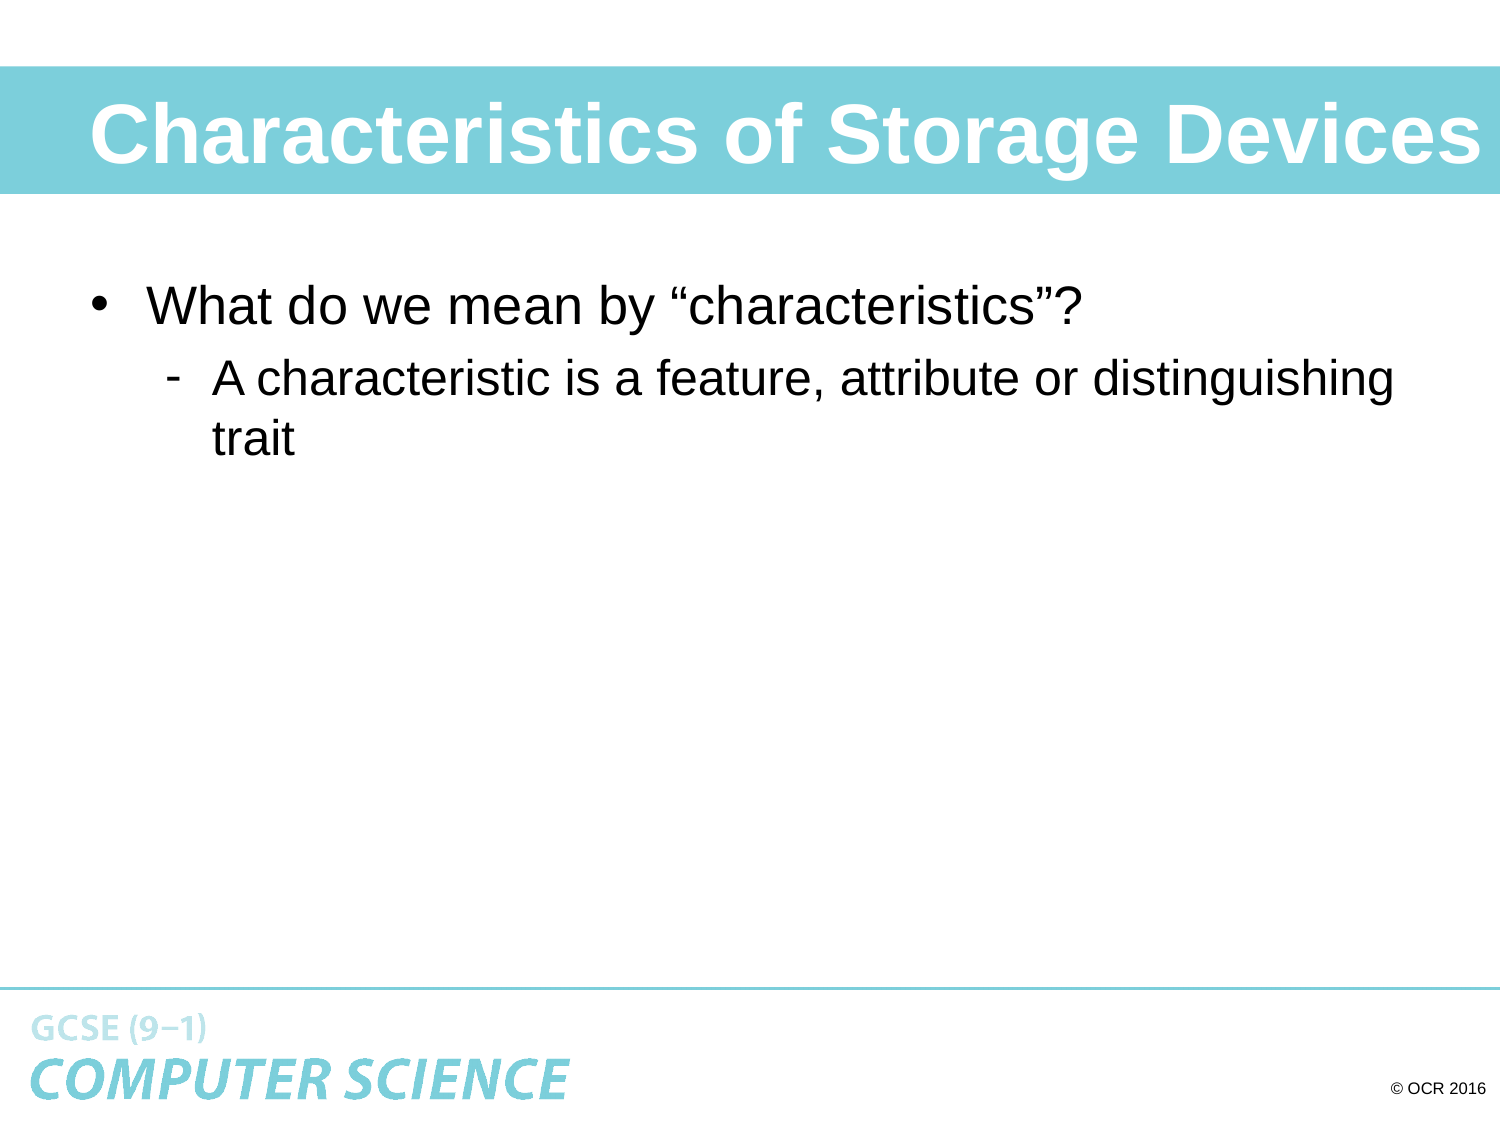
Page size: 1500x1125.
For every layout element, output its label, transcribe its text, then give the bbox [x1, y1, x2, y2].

picture [0, 987, 1500, 1124]
title Characteristics of Storage Devices [0, 66, 1500, 194]
list What do we mean by “characteristics”? A characteristic is a feature, attribute or distinguishing trait [75, 262, 1425, 965]
